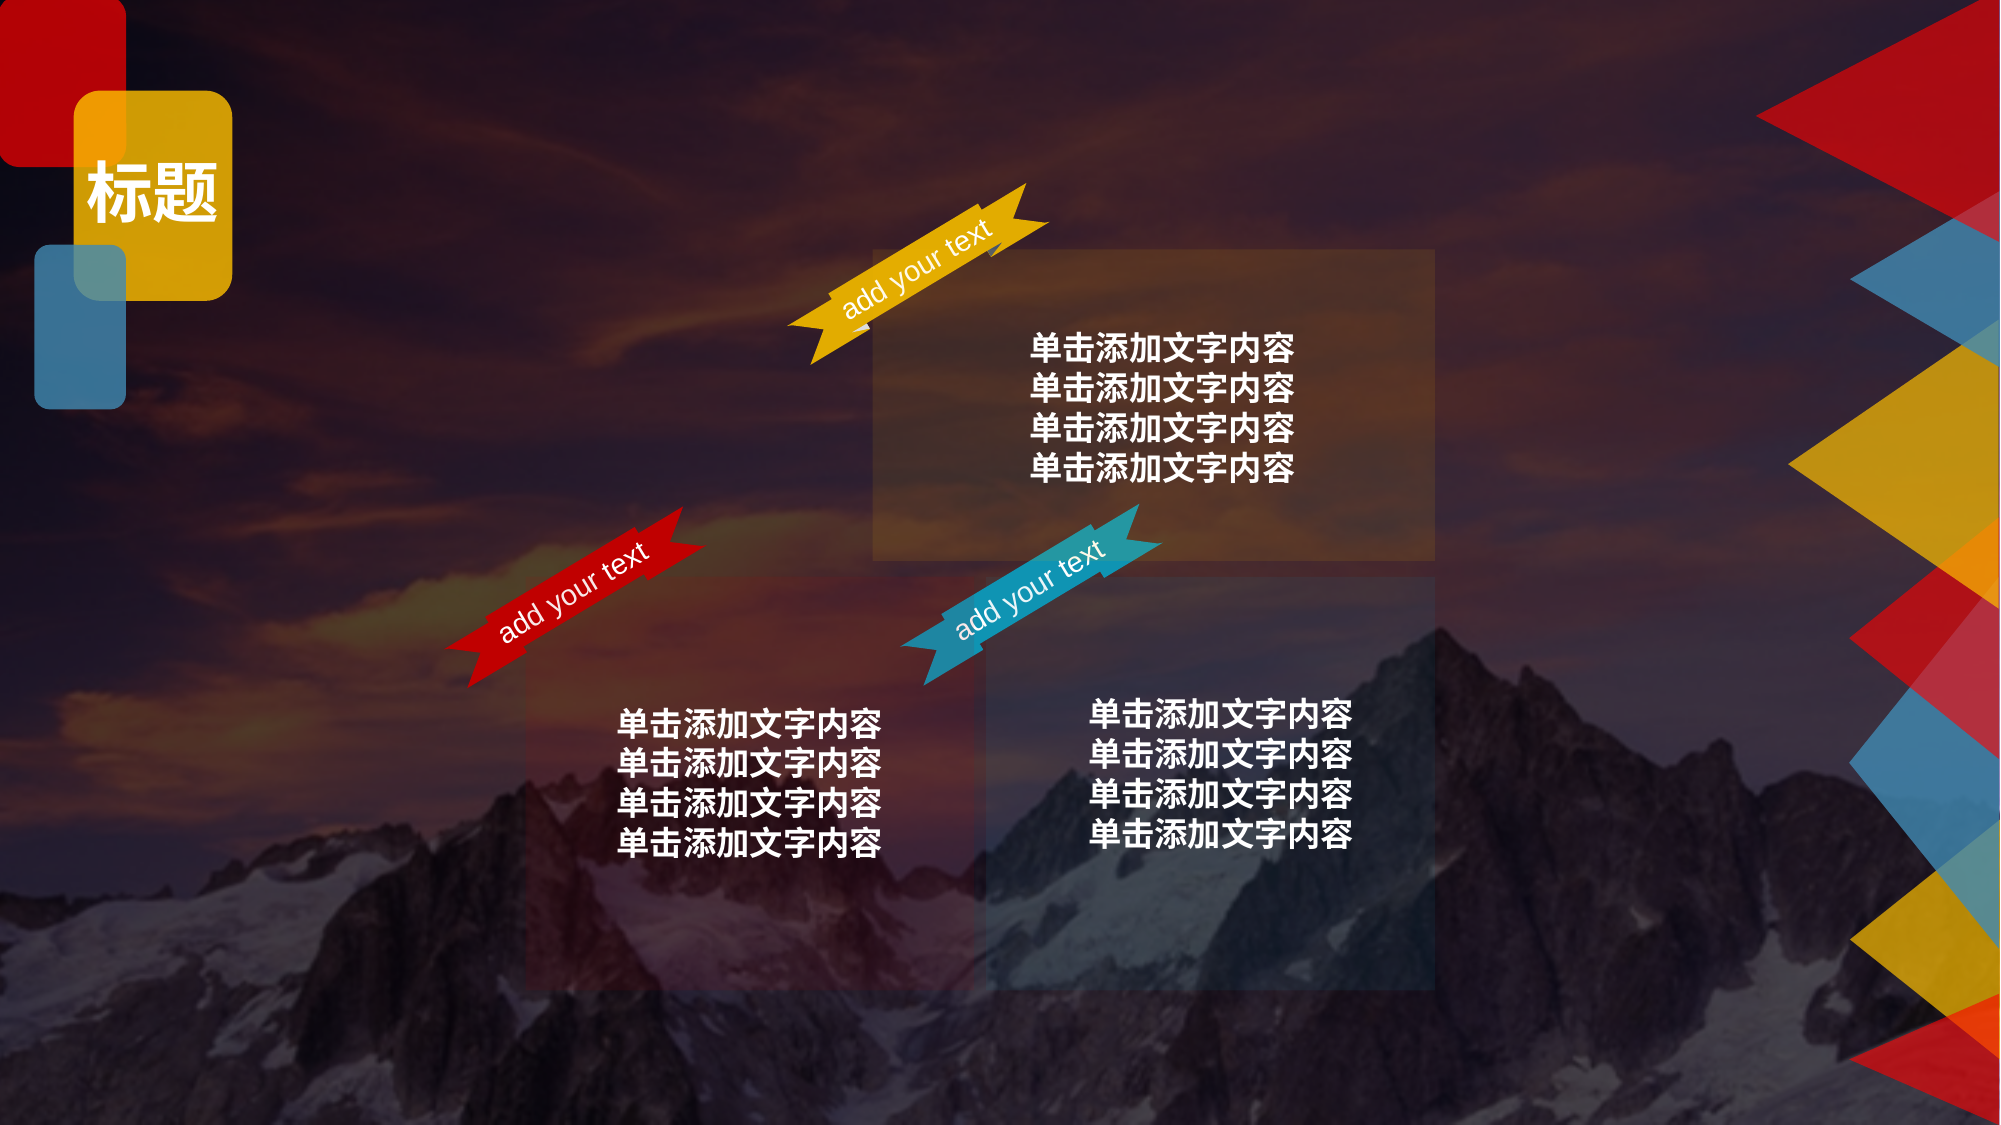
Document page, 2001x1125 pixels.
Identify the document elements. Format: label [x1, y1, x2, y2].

text_box [777, 244, 1057, 298]
text_box [433, 568, 714, 621]
picture [0, 0, 2000, 1125]
text_box [890, 565, 1170, 619]
